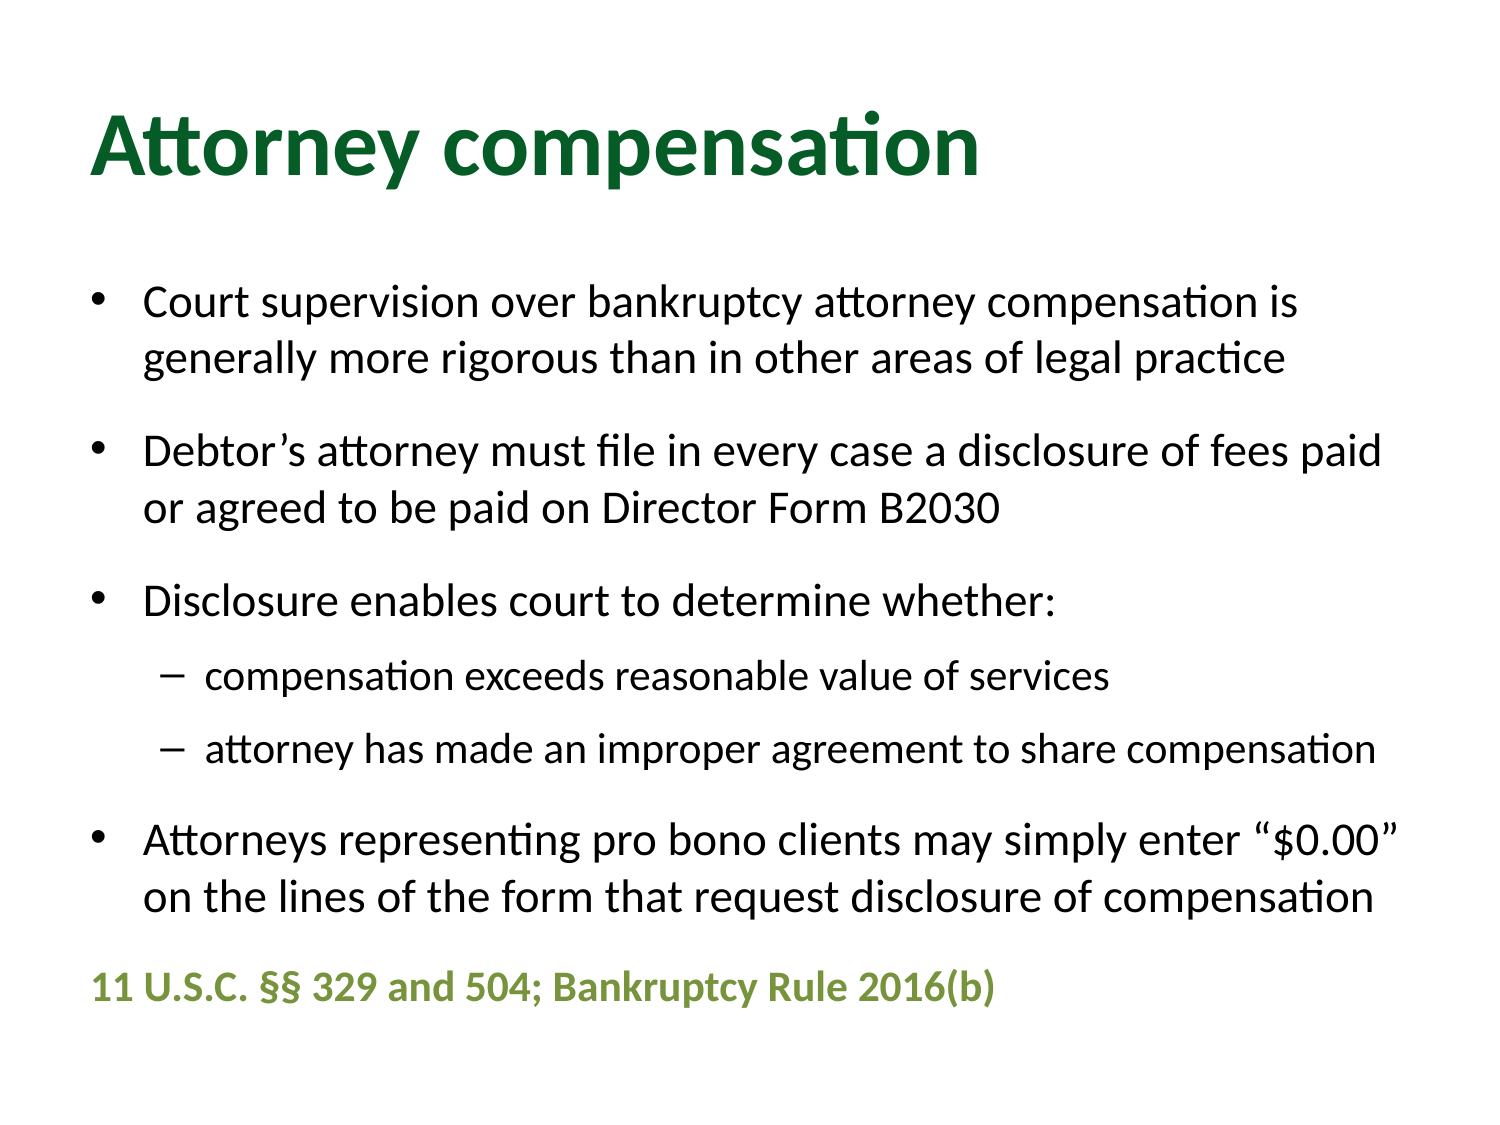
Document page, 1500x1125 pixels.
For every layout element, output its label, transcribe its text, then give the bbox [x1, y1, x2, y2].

list Court supervision over bankruptcy attorney compensation is generally more rigorous than in other areas of legal practice Debtor’s attorney must file in every case a disclosure of fees paid or agreed to be paid on Director Form B2030 Disclosure enables court to determine whether: compensation exceeds reasonable value of services attorney has made an improper agreement to share compensation Attorneys representing pro bono clients may simply enter “$0.00” on the lines of the form that request disclosure of compensation 11 U.S.C. §§ 329 and 504; Bankruptcy Rule 2016(b) [75, 262, 1425, 1075]
title Attorney compensation [75, 45, 1425, 233]
